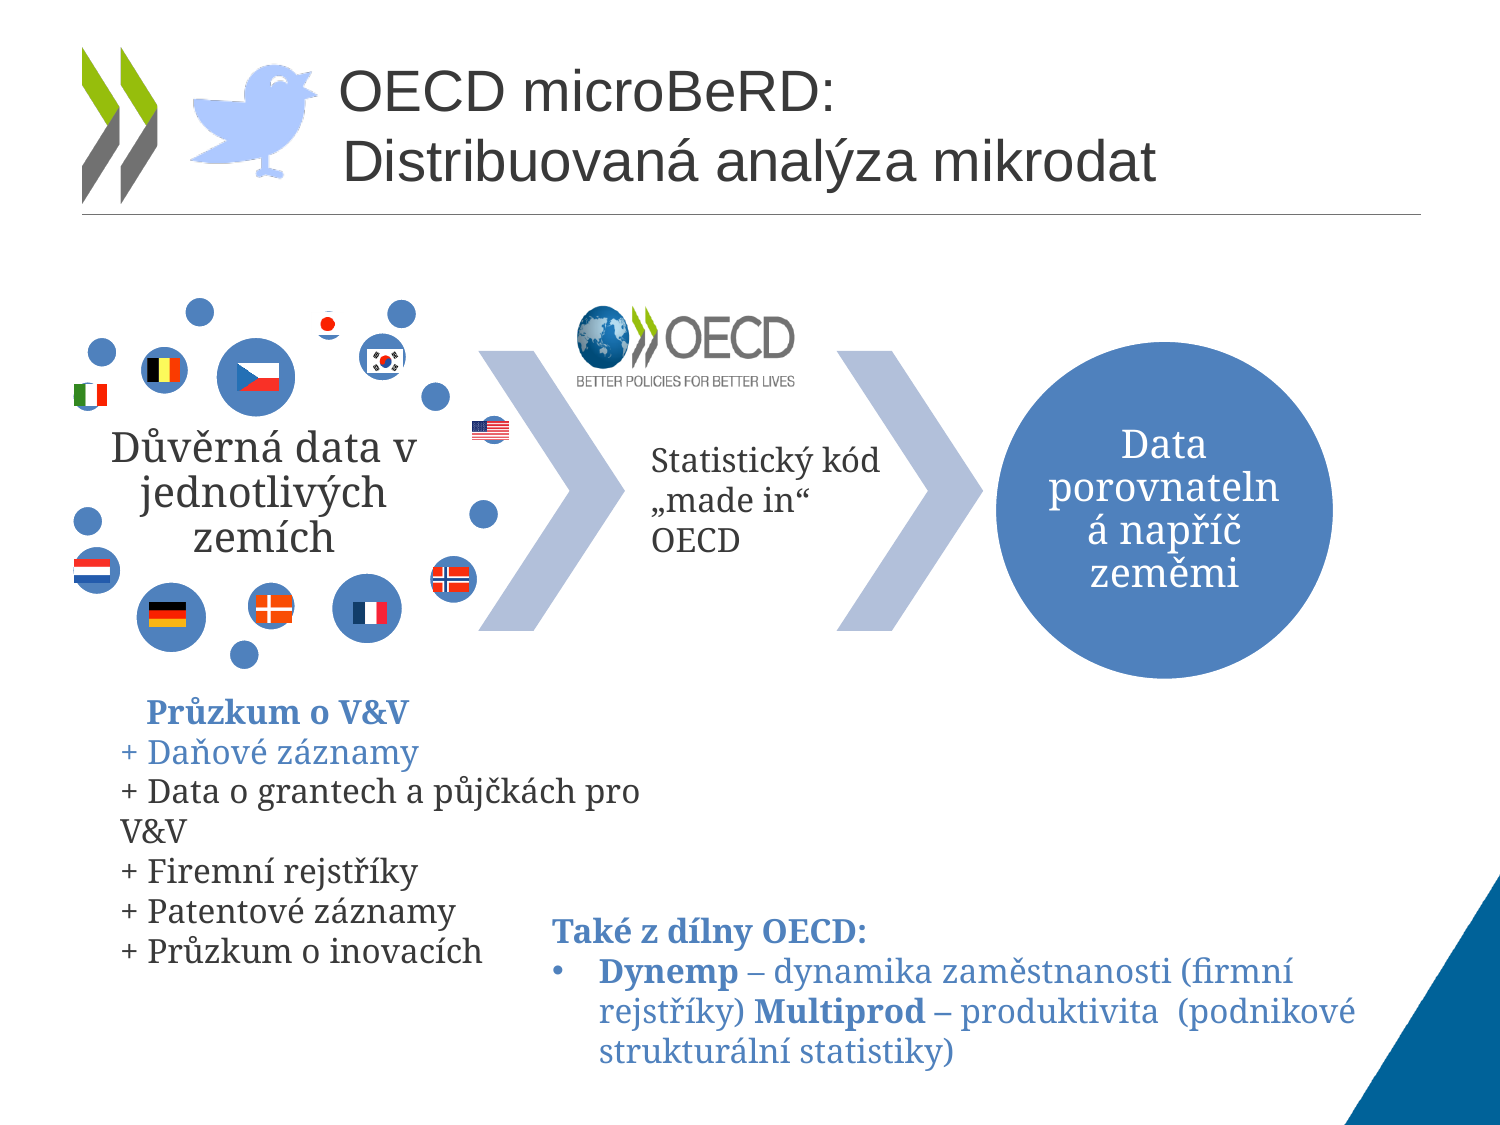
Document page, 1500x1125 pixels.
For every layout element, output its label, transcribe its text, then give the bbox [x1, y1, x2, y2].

picture [147, 357, 180, 382]
picture [149, 602, 186, 628]
text_box Také z dílny OECD: Dynemp – dynamika zaměstnanosti (firmní rejstříky) Multiprod – produktivita (podnikové strukturální statistiky) [537, 902, 1430, 1077]
picture [255, 595, 292, 623]
picture [472, 421, 509, 440]
picture [74, 559, 111, 583]
picture [432, 567, 469, 593]
picture [237, 363, 279, 391]
picture [353, 602, 387, 624]
picture [73, 384, 107, 406]
picture [182, 47, 325, 190]
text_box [46, 294, 1400, 699]
picture [572, 301, 798, 391]
text_box Průzkum o V&V + Daňové záznamy + Data o grantech a půjčkách pro V&V + Firemní rejstříky + Patentové záznamy + Průzkum o inovacích [105, 708, 715, 978]
picture [311, 312, 345, 336]
title OECD microBeRD: Distribuovaná analýza mikrodat [177, 38, 1500, 207]
picture [1344, 874, 1500, 1125]
picture [366, 348, 403, 373]
